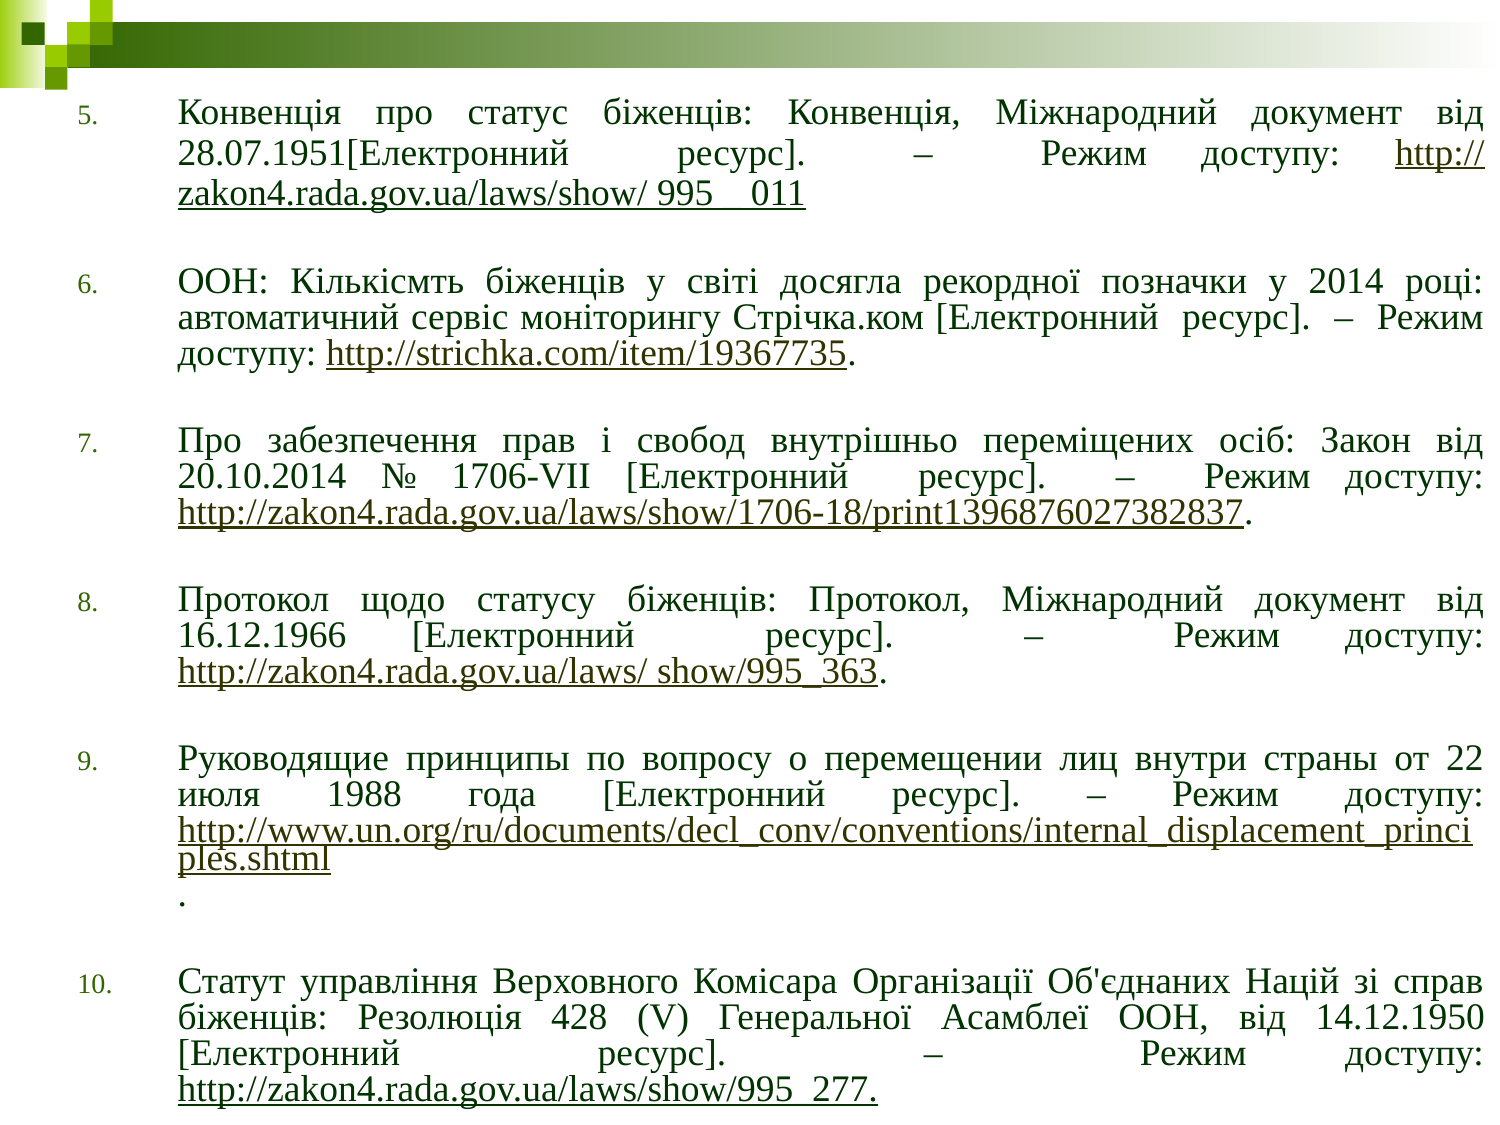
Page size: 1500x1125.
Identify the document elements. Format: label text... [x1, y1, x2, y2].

list Конвенція про статус біженців: Конвенція, Міжнародний документ від 28.07.1951[Електронний ресурс]. – Режим доступу: http://zakon4.rada.gov.ua/laws/show/ 995 _ 011 ООН: Кількісмть біженців у світі досягла рекордної позначки у 2014 році: автоматичний сервіс моніторингу Стрічка.ком [Електронний ресурс]. – Режим доступу: http://strichka.com/item/19367735. Про забезпечення прав і свобод внутрішньо переміщених осіб: Закон від 20.10.2014 № 1706-VII [Електронний ресурс]. – Режим доступу: http://zakon4.rada.gov.ua/laws/show/1706-18/print1396876027382837. Протокол щодо статусу біженців: Протокол, Міжнародний документ від 16.12.1966 [Електронний ресурс]. – Режим доступу: http://zakon4.rada.gov.ua/laws/ show/995_363. Руководящие принципы по вопросу о перемещении лиц внутри страны от 22 июля 1988 года [Електронний ресурс]. – Режим доступу: http://www.un.org/ru/documents/decl_conv/conventions/internal_displacement_principles.shtml. Статут управління Верховного Комісара Організації Об'єднаних Націй зі справ біженців: Резолюція 428 (V) Генеральної Асамблеї ООН, від 14.12.1950 [Електронний ресурс]. – Режим доступу: http://zakon4.rada.gov.ua/laws/show/995_277. [62, 37, 1500, 1125]
